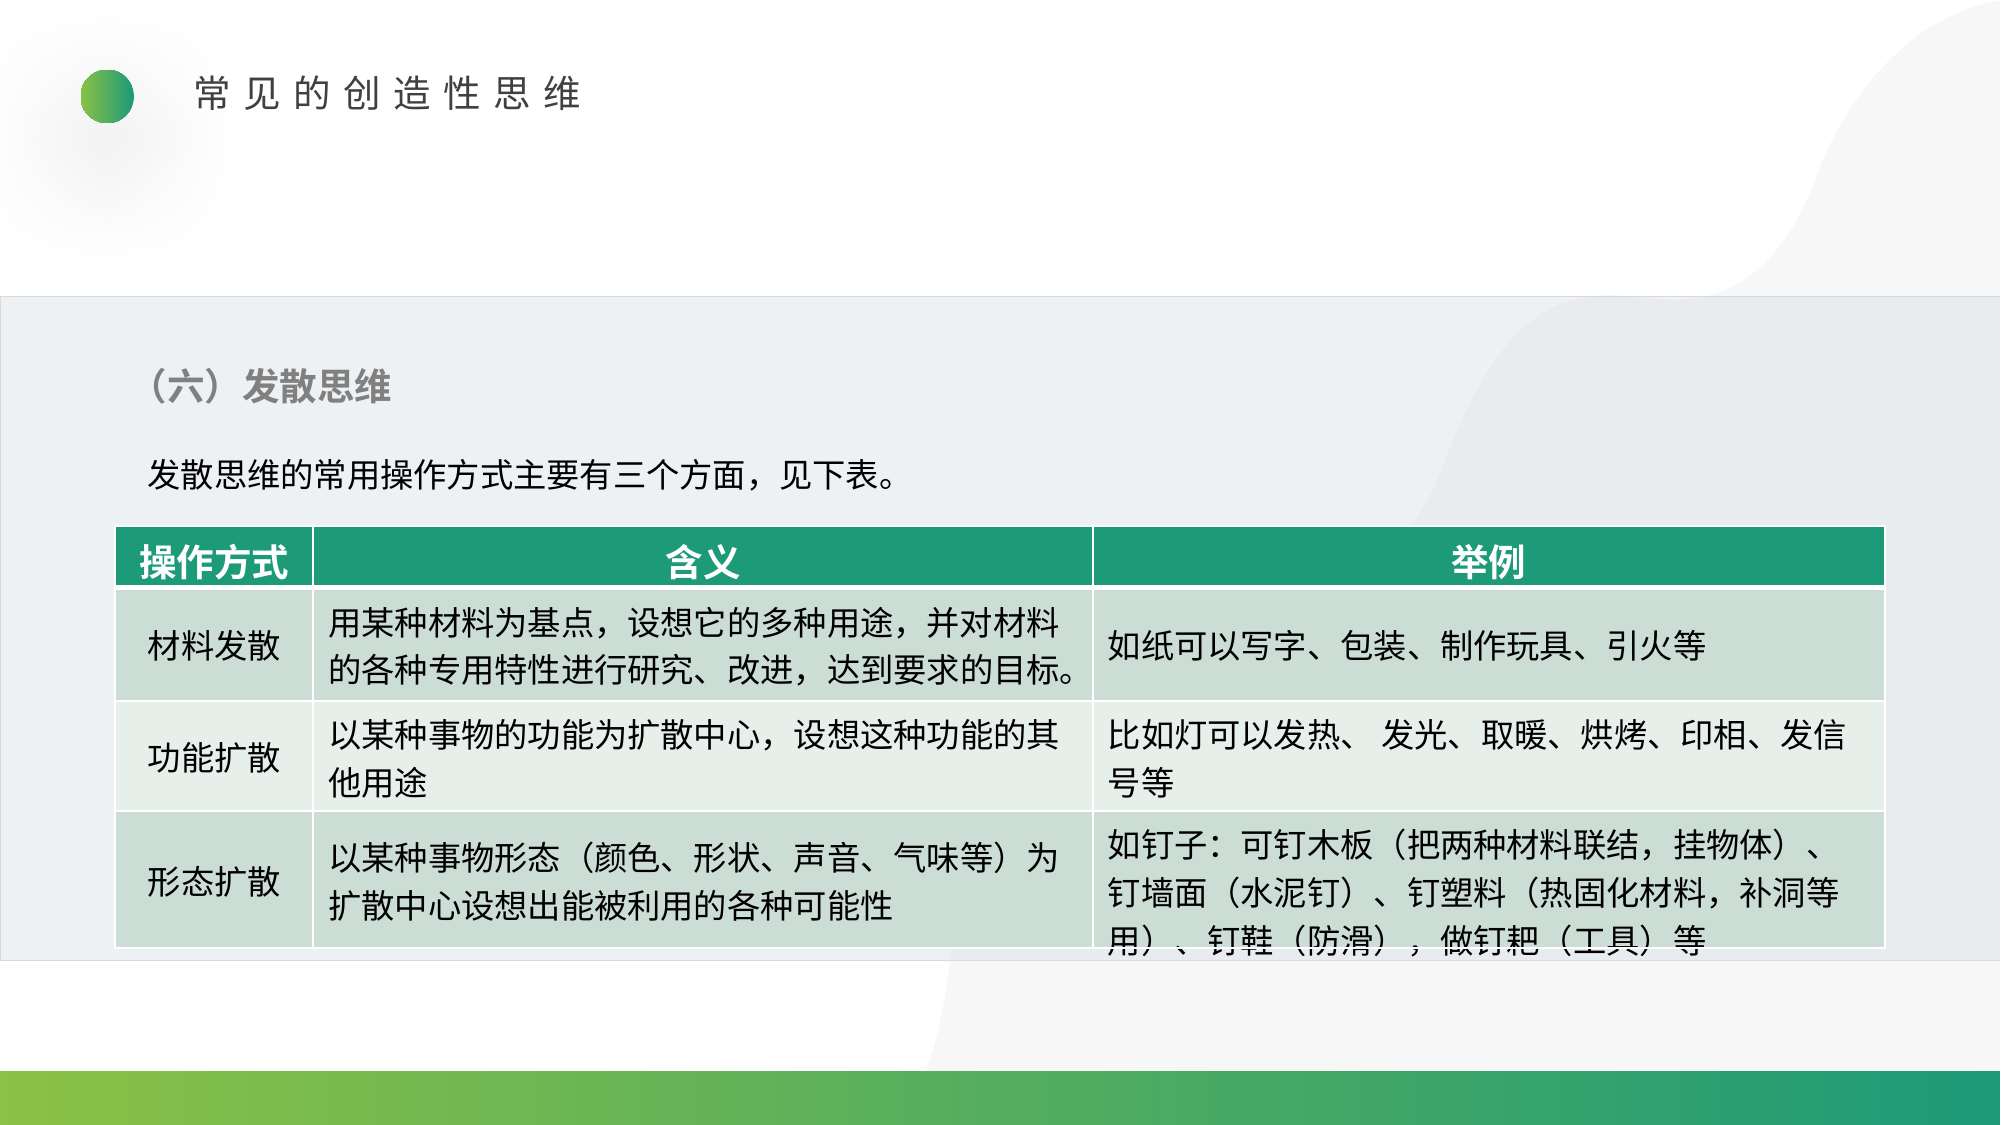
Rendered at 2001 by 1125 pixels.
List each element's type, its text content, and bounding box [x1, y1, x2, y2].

table_cell 以某种事物形态（颜色、形状、声音、气味等）为扩散中心设想出能被利用的各种可能性 [314, 812, 1092, 947]
table_cell 以某种事物的功能为扩散中心，设想这种功能的其他用途 [314, 702, 1092, 810]
text_box （六）发散思维 [115, 355, 981, 416]
text_box [0, 295, 2000, 961]
text_box 常见的创造性思维 [178, 62, 749, 123]
table_header 含义 [314, 527, 1092, 585]
table_cell 用某种材料为基点，设想它的多种用途，并对材料的各种专用特性进行研究、改进，达到要求的目标。 [314, 590, 1092, 700]
table_header 操作方式 [116, 527, 312, 585]
table_cell 材料发散 [116, 590, 312, 700]
table_cell 如钉子：可钉木板（把两种材料联结，挂物体）、钉墙面（水泥钉）、钉塑料（热固化材料，补洞等用）、钉鞋（防滑），做钉耙（工具）等 [1094, 812, 1884, 947]
table_header 举例 [1094, 527, 1884, 585]
table_cell 功能扩散 [116, 702, 312, 810]
table_cell 比如灯可以发热、 发光、取暖、烘烤、印相、发信号等 [1094, 702, 1884, 810]
text_box 发散思维的常用操作方式主要有三个方面，见下表。 [132, 427, 1867, 502]
table_cell 如纸可以写字、包装、制作玩具、引火等 [1094, 590, 1884, 700]
table_cell 形态扩散 [116, 812, 312, 947]
